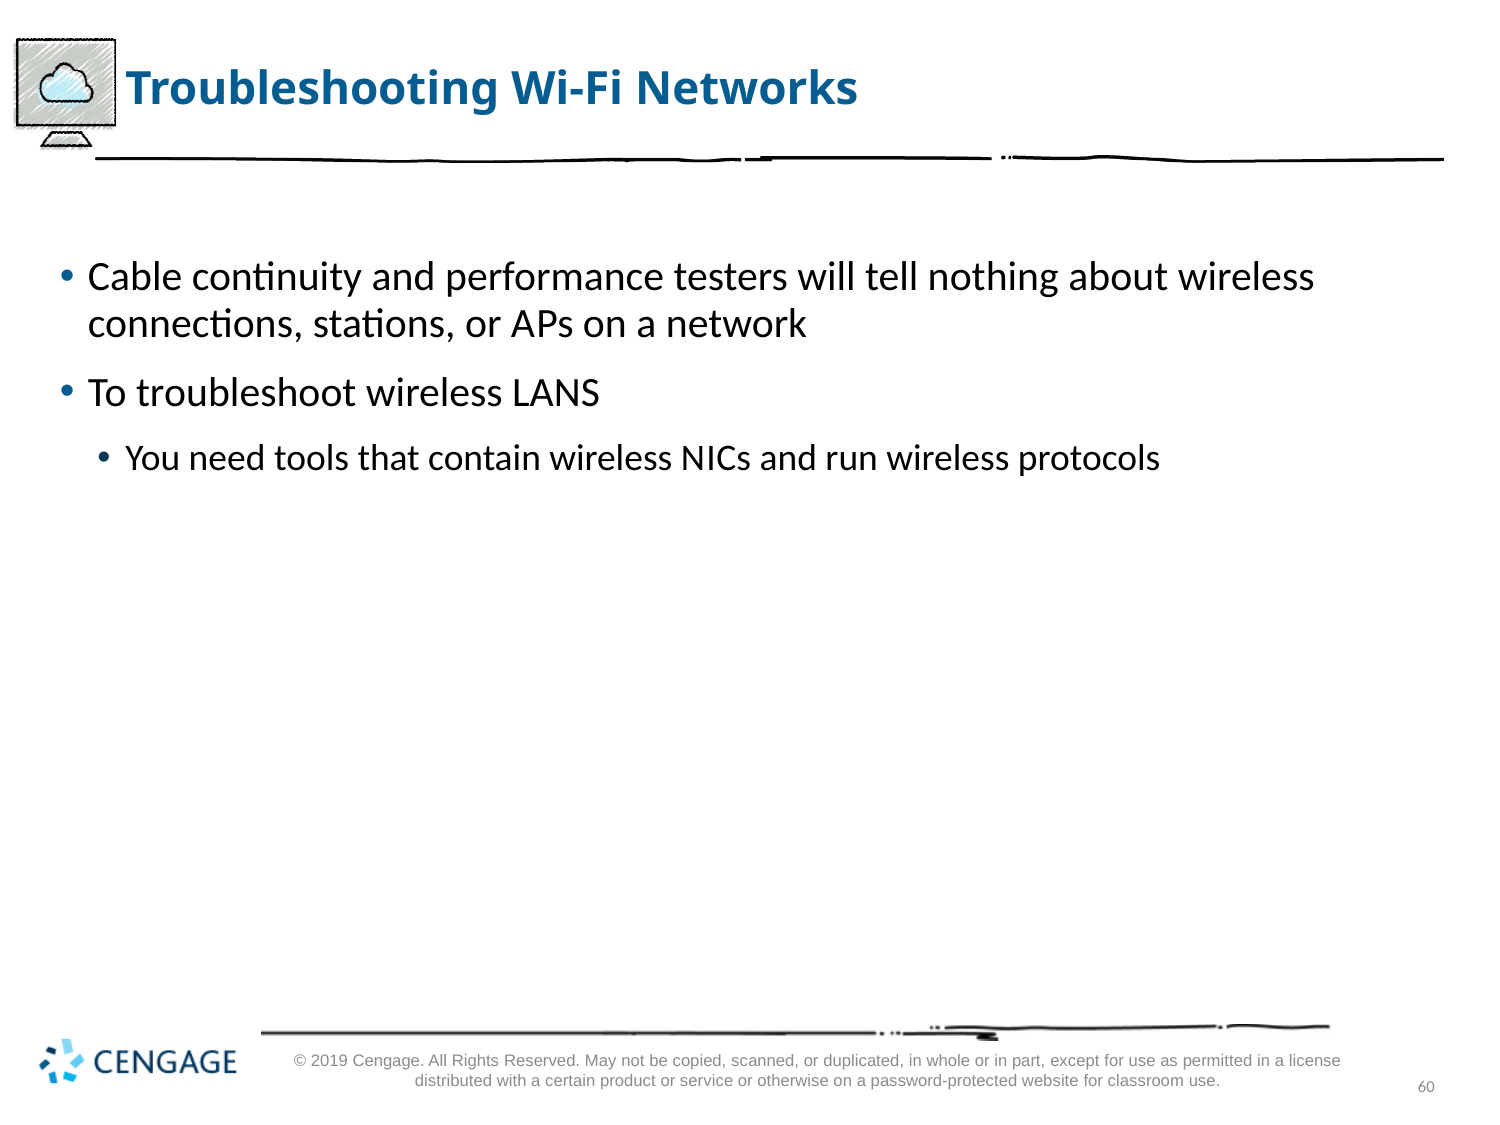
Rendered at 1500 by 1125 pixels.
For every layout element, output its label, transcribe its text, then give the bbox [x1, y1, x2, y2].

picture [95, 155, 1444, 163]
footer © 2019 Cengage. All Rights Reserved. May not be copied, scanned, or duplicated, in whole or in part, except for use as permitted in a license distributed with a certain product or service or otherwise on a password-protected website for classroom use. [262, 1050, 1375, 1091]
list Cable continuity and performance testers will tell nothing about wireless connections, stations, or A Ps on a network To troubleshoot wireless LANS You need tools that contain wireless N I Cs and run wireless protocols [59, 252, 1441, 482]
picture [13, 36, 117, 151]
picture [19, 1025, 249, 1096]
picture [261, 1024, 1331, 1041]
title Troubleshooting Wi-Fi Networks [125, 66, 1442, 116]
